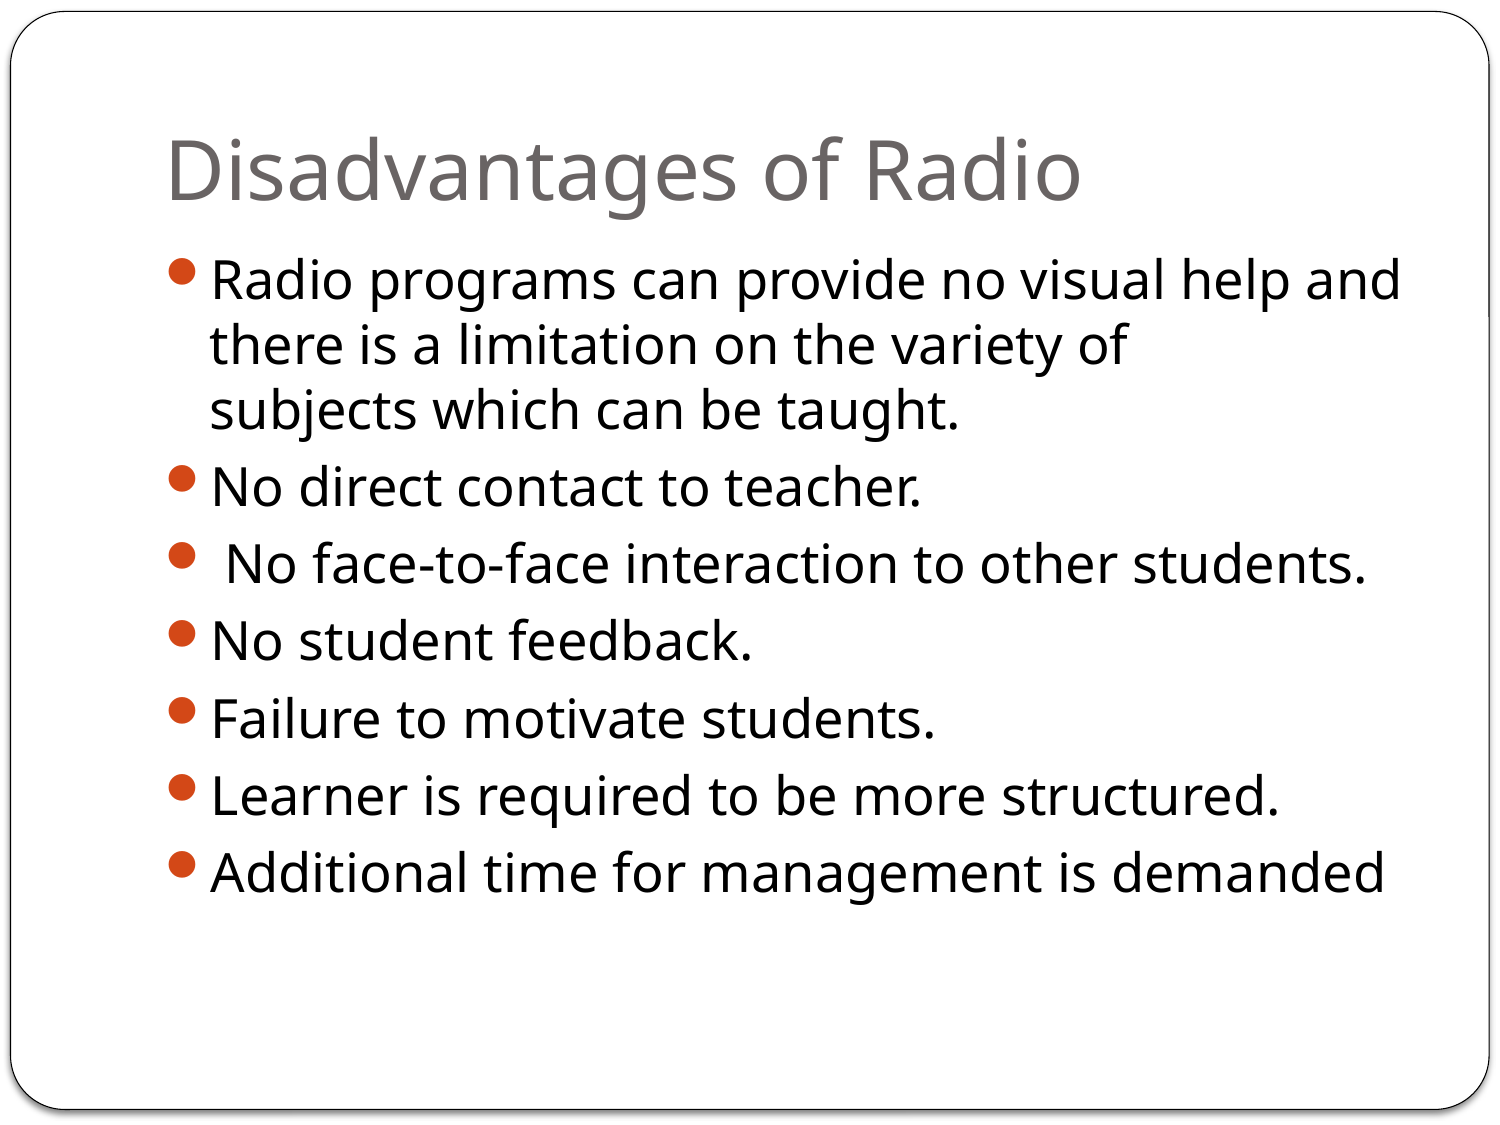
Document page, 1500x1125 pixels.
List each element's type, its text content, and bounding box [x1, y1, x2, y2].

list Radio programs can provide no visual help and there is a limitation on the variety of subjects which can be taught. No direct contact to teacher. No face-to-face interaction to other students. No student feedback. Failure to motivate students. Learner is required to be more structured. Additional time for management is demanded [150, 237, 1425, 988]
title Disadvantages of Radio [150, 45, 1425, 233]
